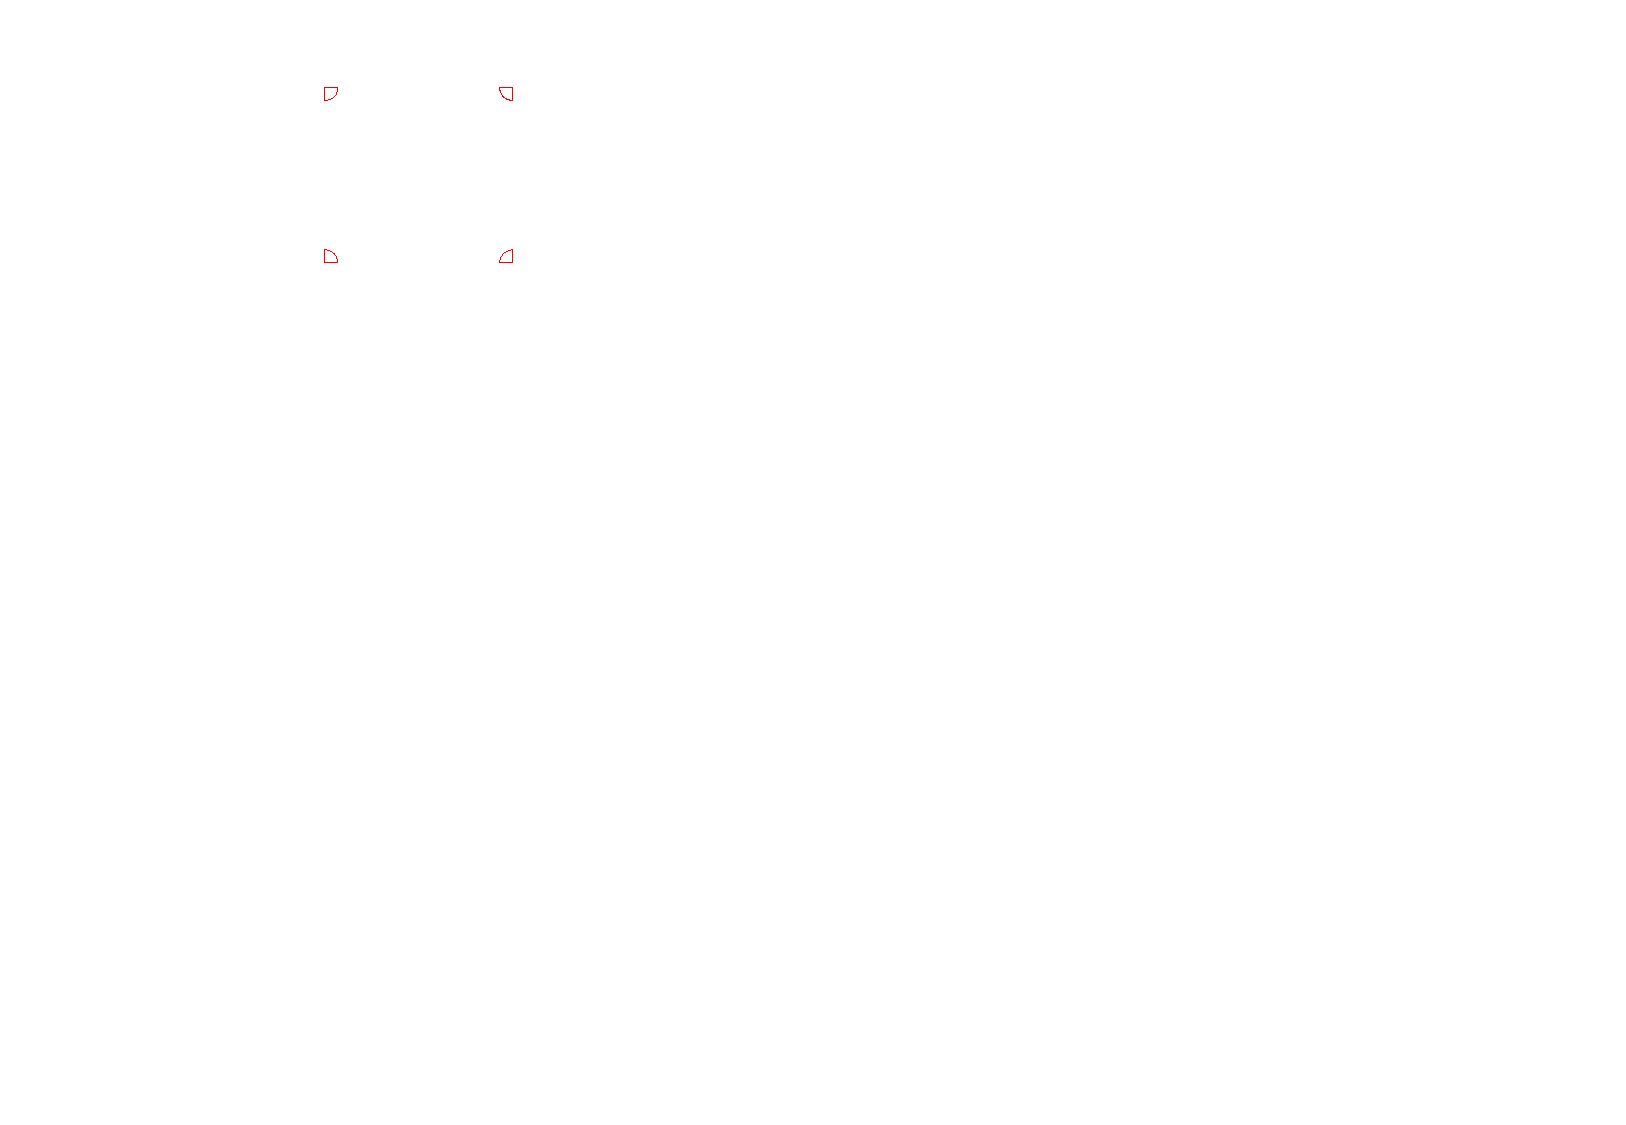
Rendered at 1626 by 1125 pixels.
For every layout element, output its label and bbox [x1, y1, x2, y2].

text_box [499, 87, 513, 101]
text_box [324, 87, 338, 101]
text_box [324, 249, 338, 263]
text_box [499, 249, 513, 263]
